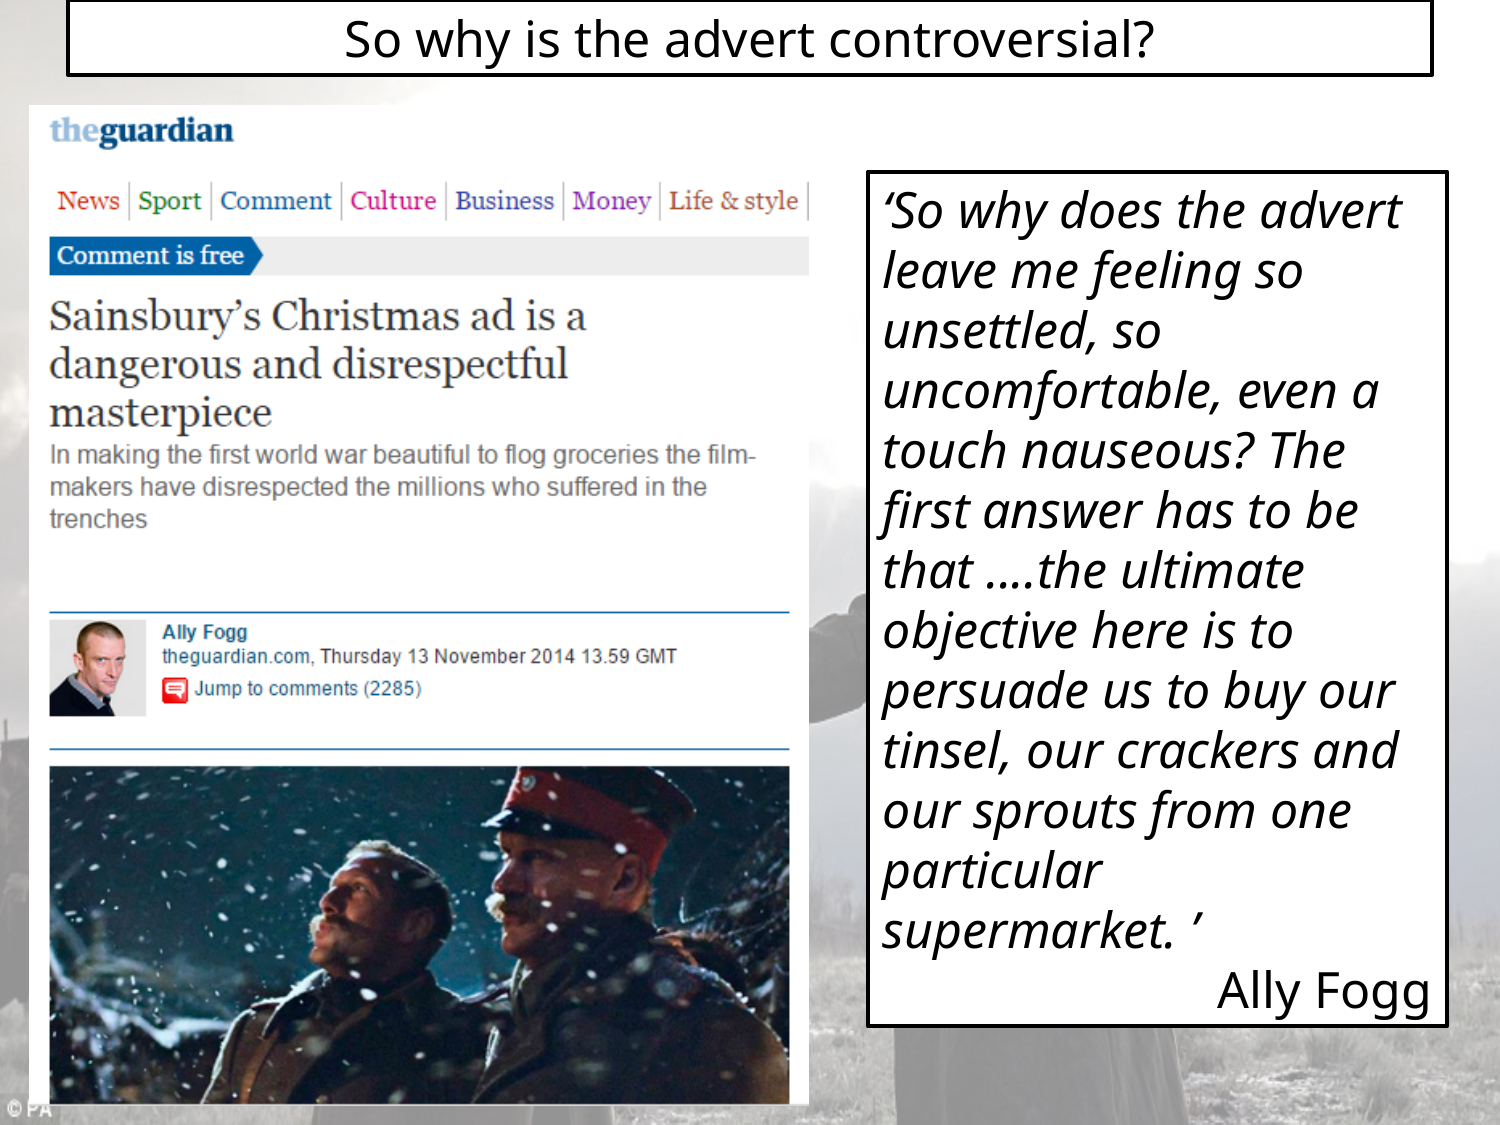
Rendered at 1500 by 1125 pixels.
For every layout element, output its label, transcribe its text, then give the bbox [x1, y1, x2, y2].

picture [29, 105, 810, 1107]
text_box ‘So why does the advert leave me feeling so unsettled, so uncomfortable, even a touch nauseous? The first answer has to be that ....the ultimate objective here is to persuade us to buy our tinsel, our crackers and our sprouts from one particular supermarket. ’ Ally Fogg [866, 170, 1449, 1028]
text_box So why is the advert controversial? [66, 0, 1434, 77]
